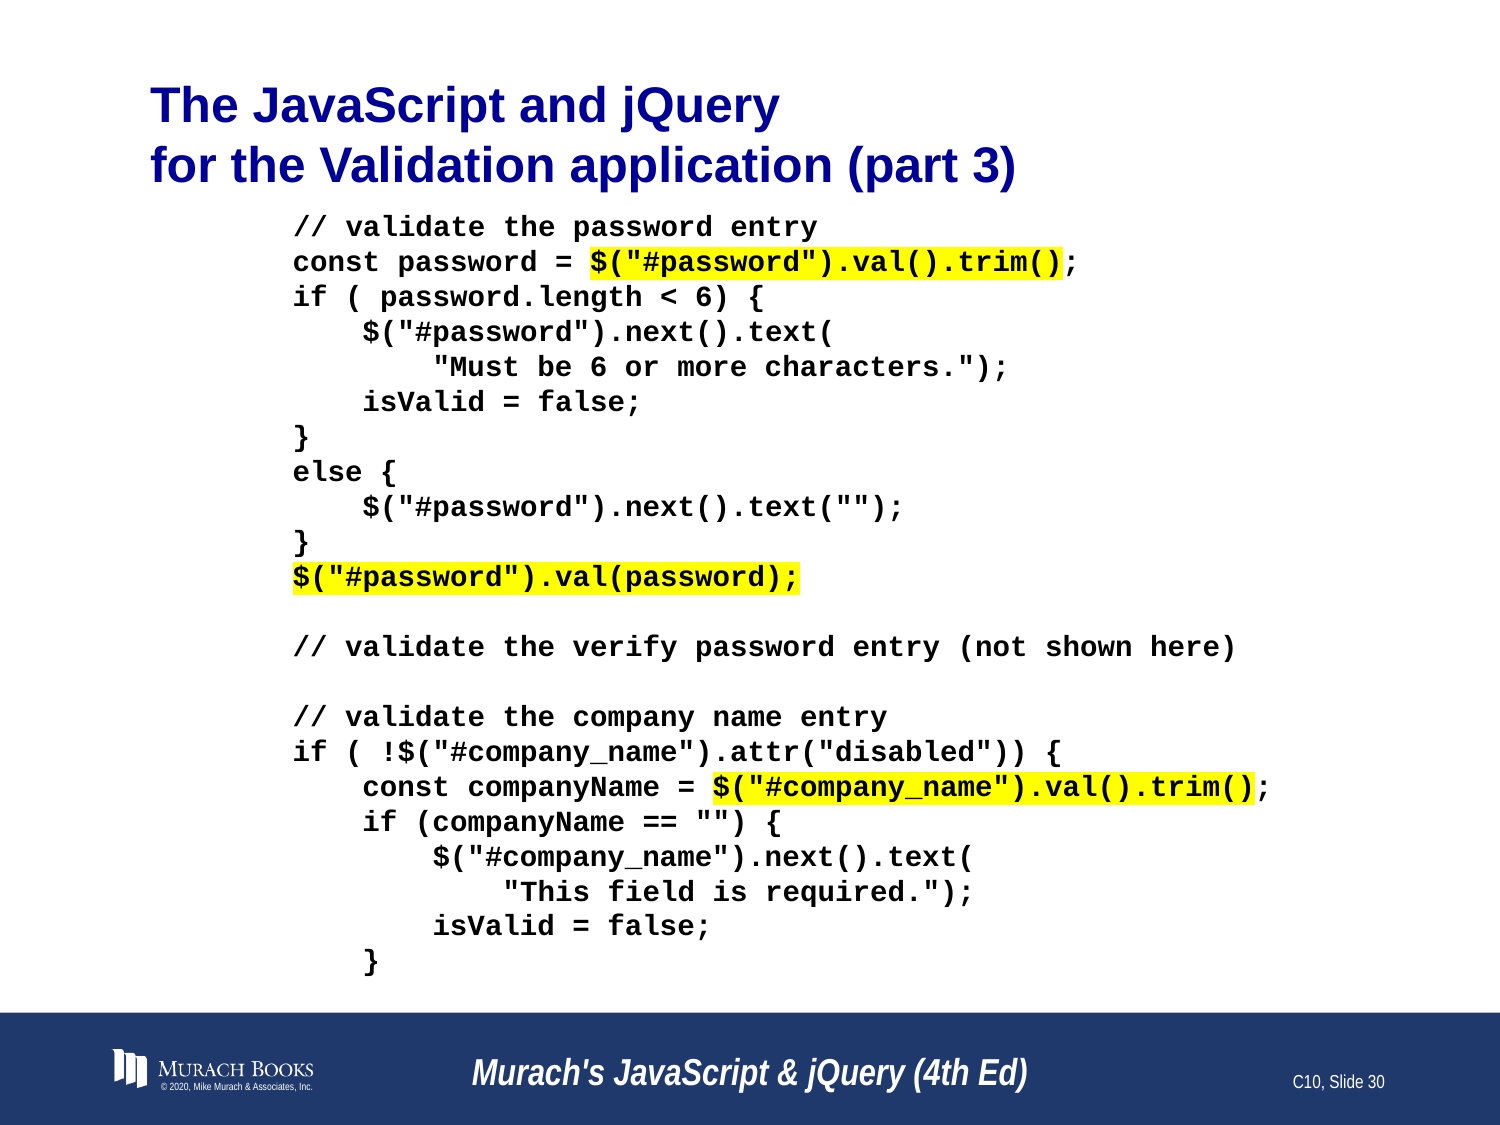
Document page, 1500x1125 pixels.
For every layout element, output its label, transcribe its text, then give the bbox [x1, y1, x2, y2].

title The JavaScript and jQuery for the Validation application (part 3) [150, 72, 1350, 194]
slide_number C10, Slide 30 [1087, 1025, 1400, 1100]
footer © 2020, Mike Murach & Associates, Inc. [12, 1025, 463, 1100]
list // validate the password entry const password = $("#password").val().trim(); if ( password.length < 6) { $("#password").next().text( "Must be 6 or more characters."); isValid = false; } else { $("#password").next().text(""); } $("#password").val(password); // validate the verify password entry (not shown here) // validate the company name entry if ( !$("#company_name").attr("disabled")) { const companyName = $("#company_name").val().trim(); if (companyName == "") { $("#company_name").next().text( "This field is required."); isValid = false; } [137, 200, 1350, 1000]
slide_number Murach's JavaScript & jQuery (4th Ed) [463, 1025, 1050, 1100]
